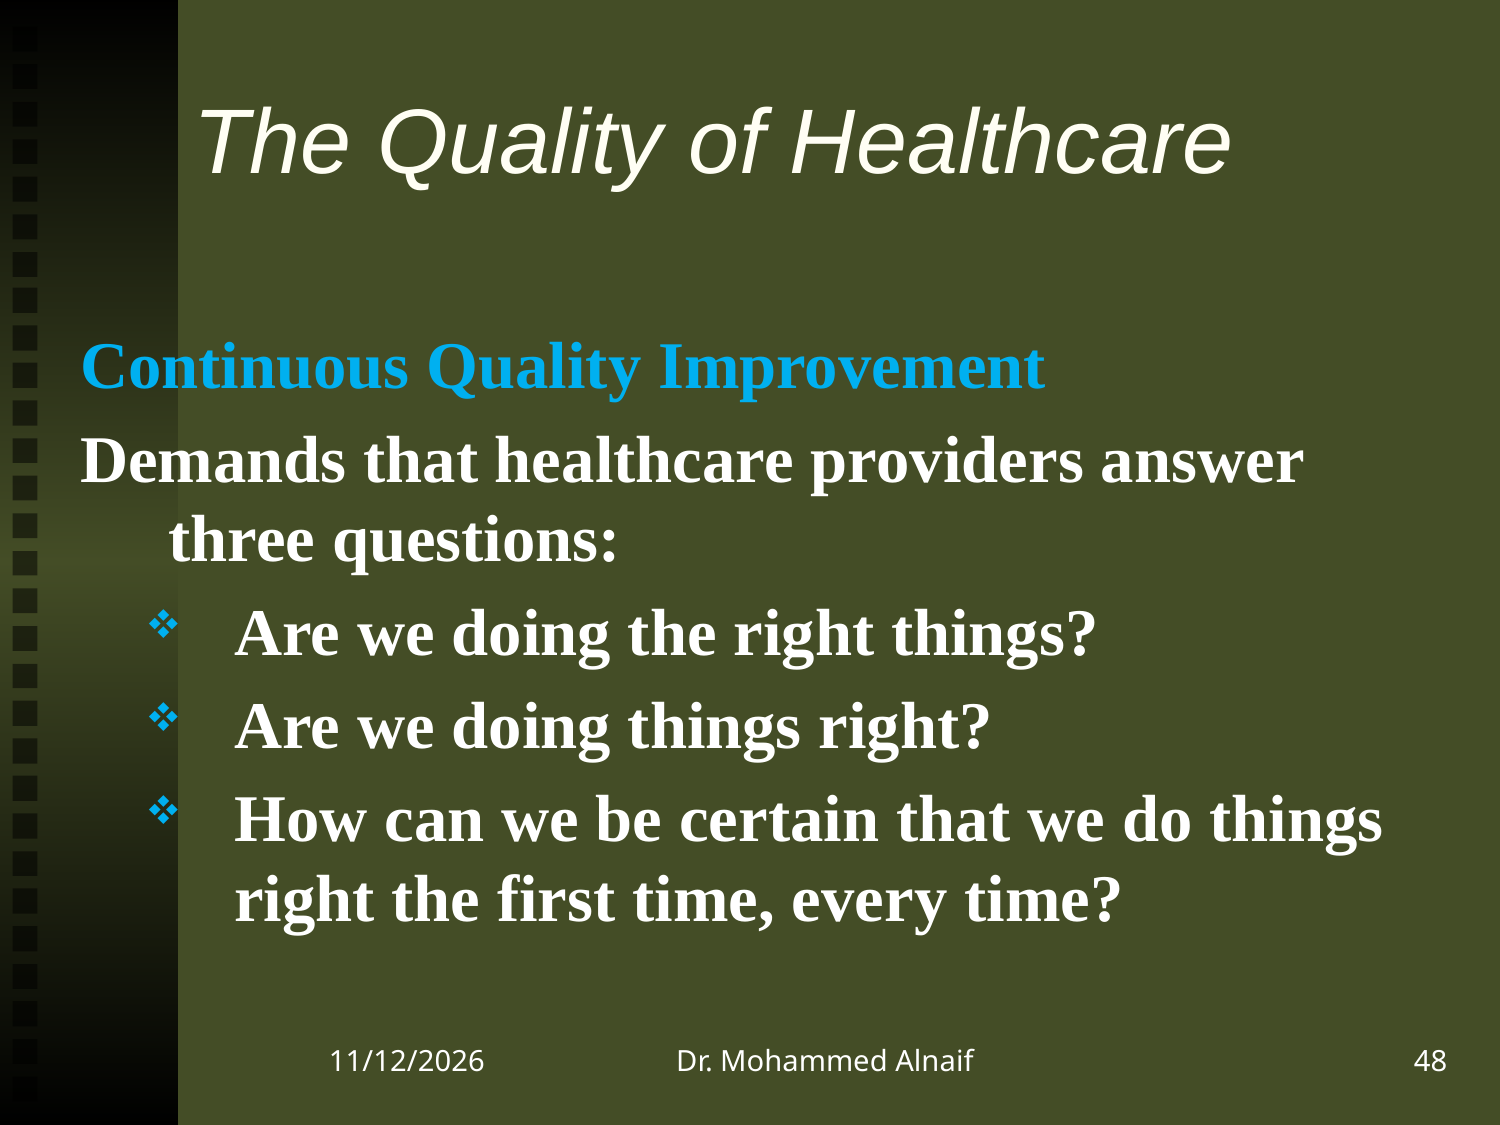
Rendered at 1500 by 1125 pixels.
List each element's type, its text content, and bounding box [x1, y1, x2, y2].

subtitle Continuous Quality Improvement Demands that healthcare providers answer three questions: Are we doing the right things? Are we doing things right? How can we be certain that we do things right the first time, every time? [64, 314, 1471, 977]
footer Dr. Mohammed Alnaif [587, 1024, 1063, 1101]
title The Quality of Healthcare [76, 42, 1352, 231]
slide_number 48 [1149, 1024, 1463, 1101]
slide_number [187, 1024, 501, 1101]
